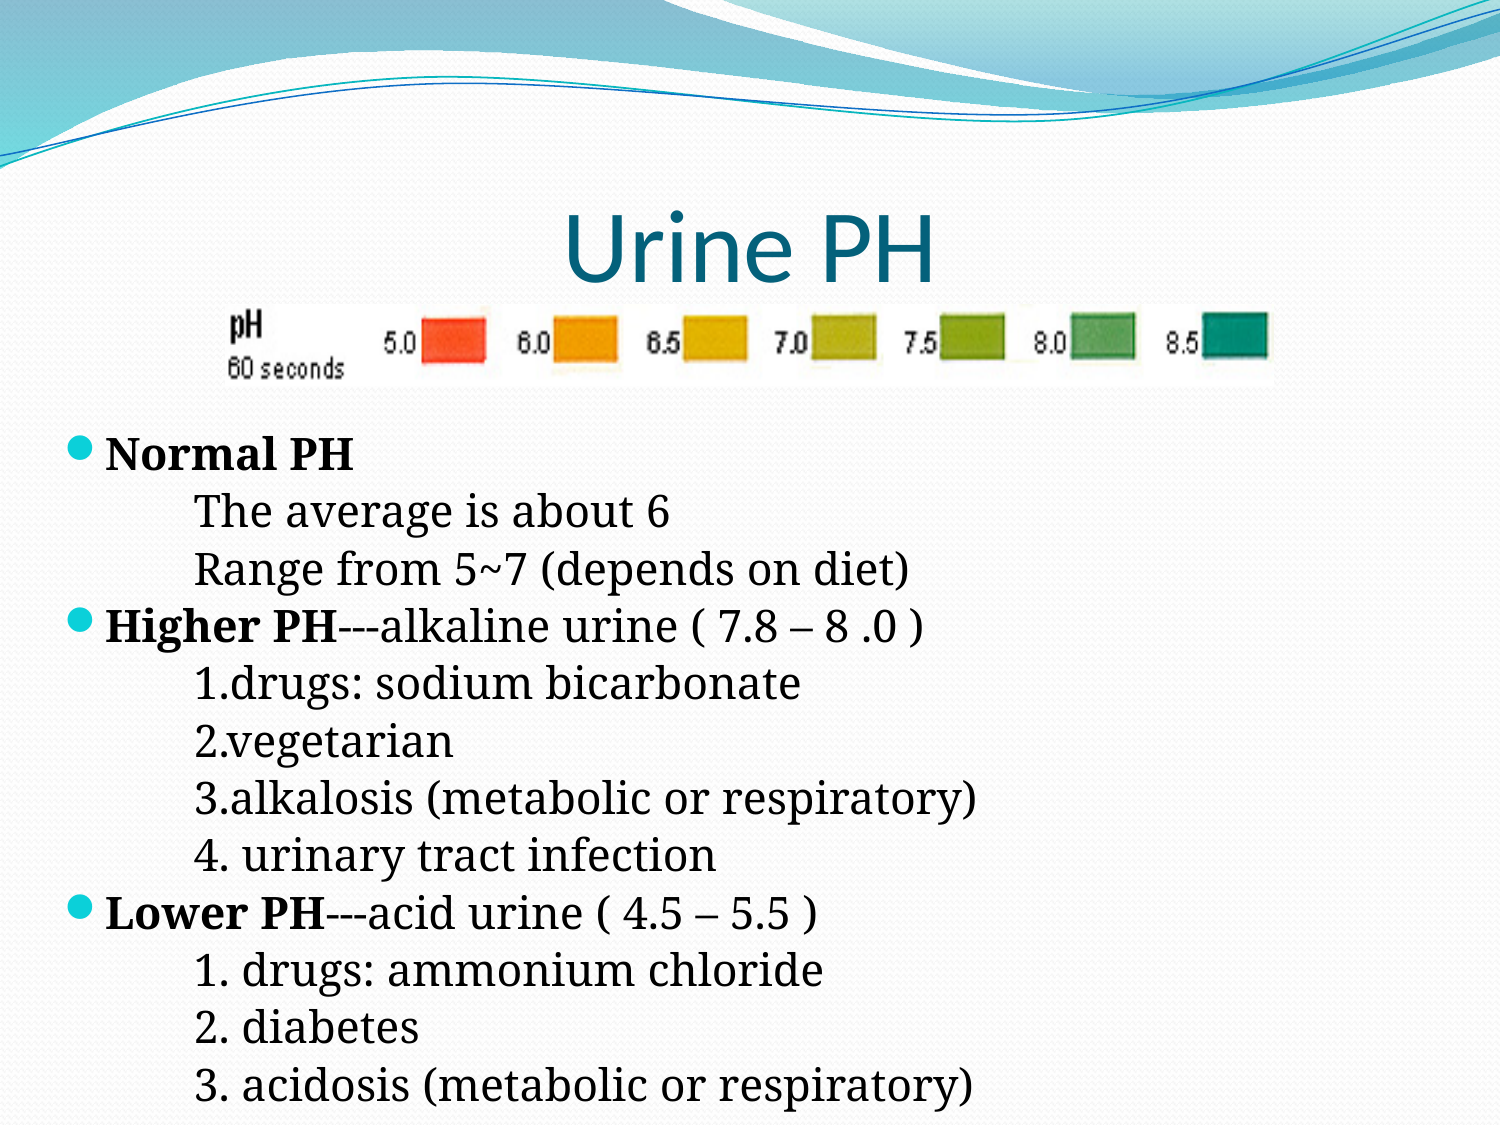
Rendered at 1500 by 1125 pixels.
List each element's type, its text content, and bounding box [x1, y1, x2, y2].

picture [225, 304, 1275, 386]
title Urine PH [75, 115, 1425, 303]
list Normal PH The average is about 6 Range from 5~7 (depends on diet) Higher PH---alkaline urine ( 7.8 – 8 .0 ) 1.drugs: sodium bicarbonate 2.vegetarian 3.alkalosis (metabolic or respiratory) 4. urinary tract infection Lower PH---acid urine ( 4.5 – 5.5 ) 1. drugs: ammonium chloride 2. diabetes 3. acidosis (metabolic or respiratory) [49, 424, 1451, 1125]
